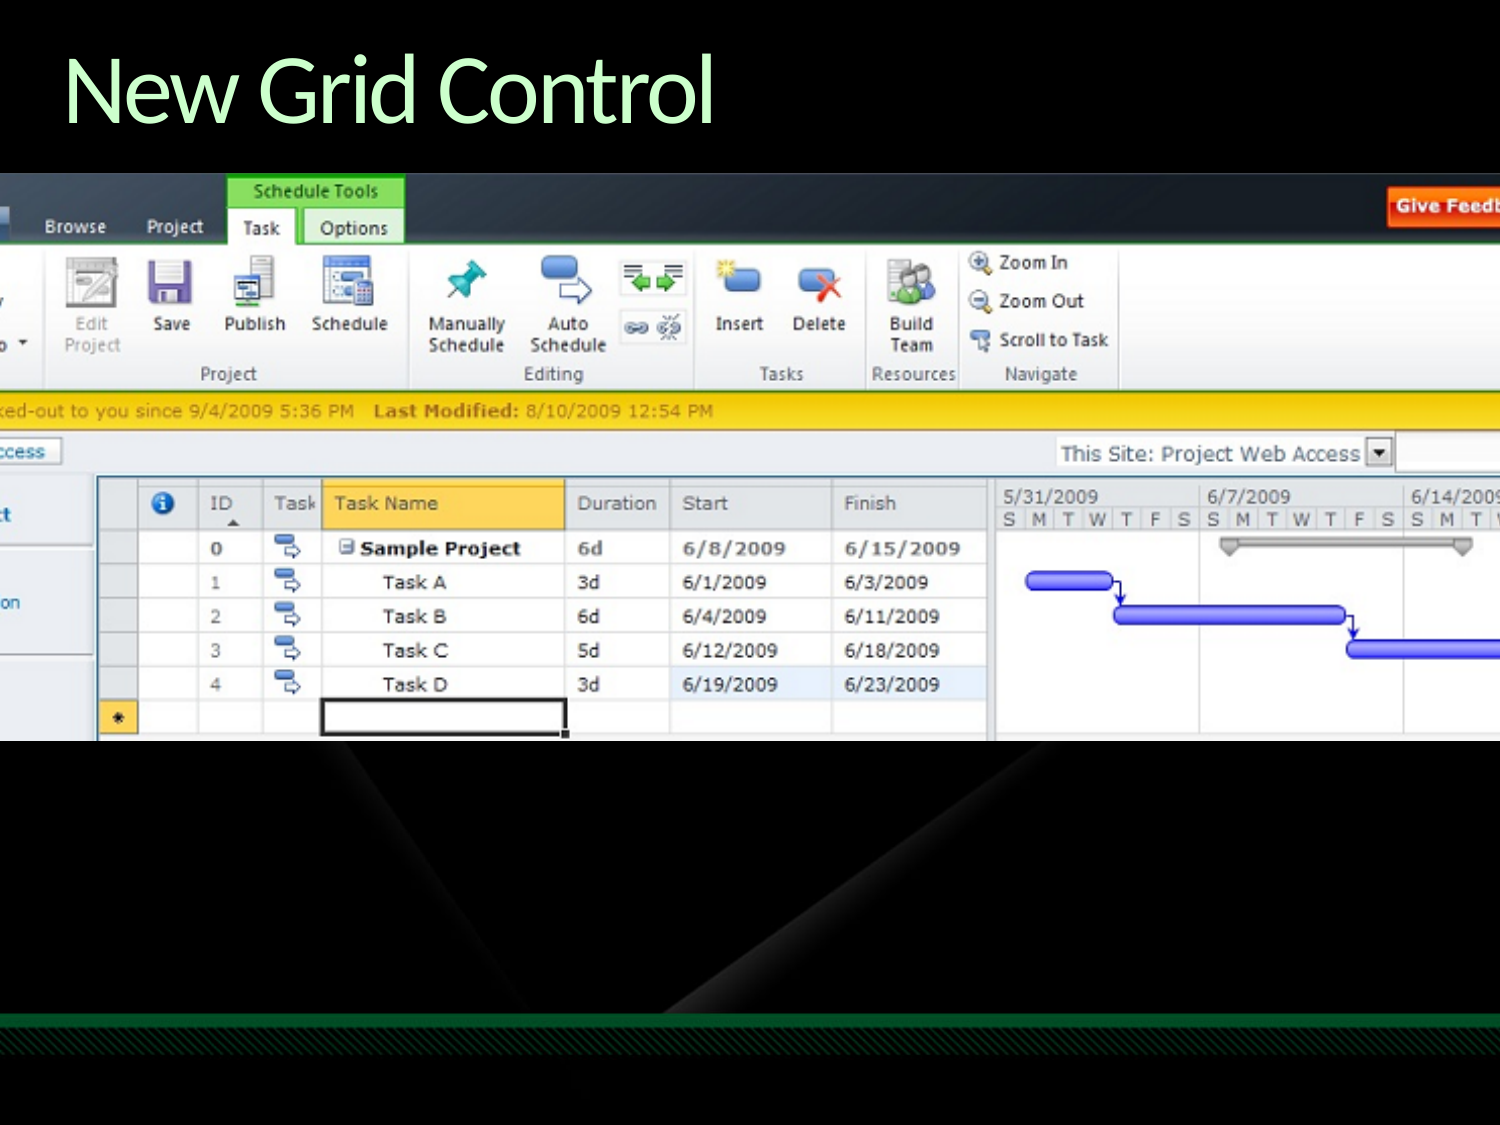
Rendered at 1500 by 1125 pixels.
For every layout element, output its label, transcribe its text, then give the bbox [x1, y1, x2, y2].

picture [0, 0, 1500, 1125]
title New Grid Control [62, 37, 1438, 147]
